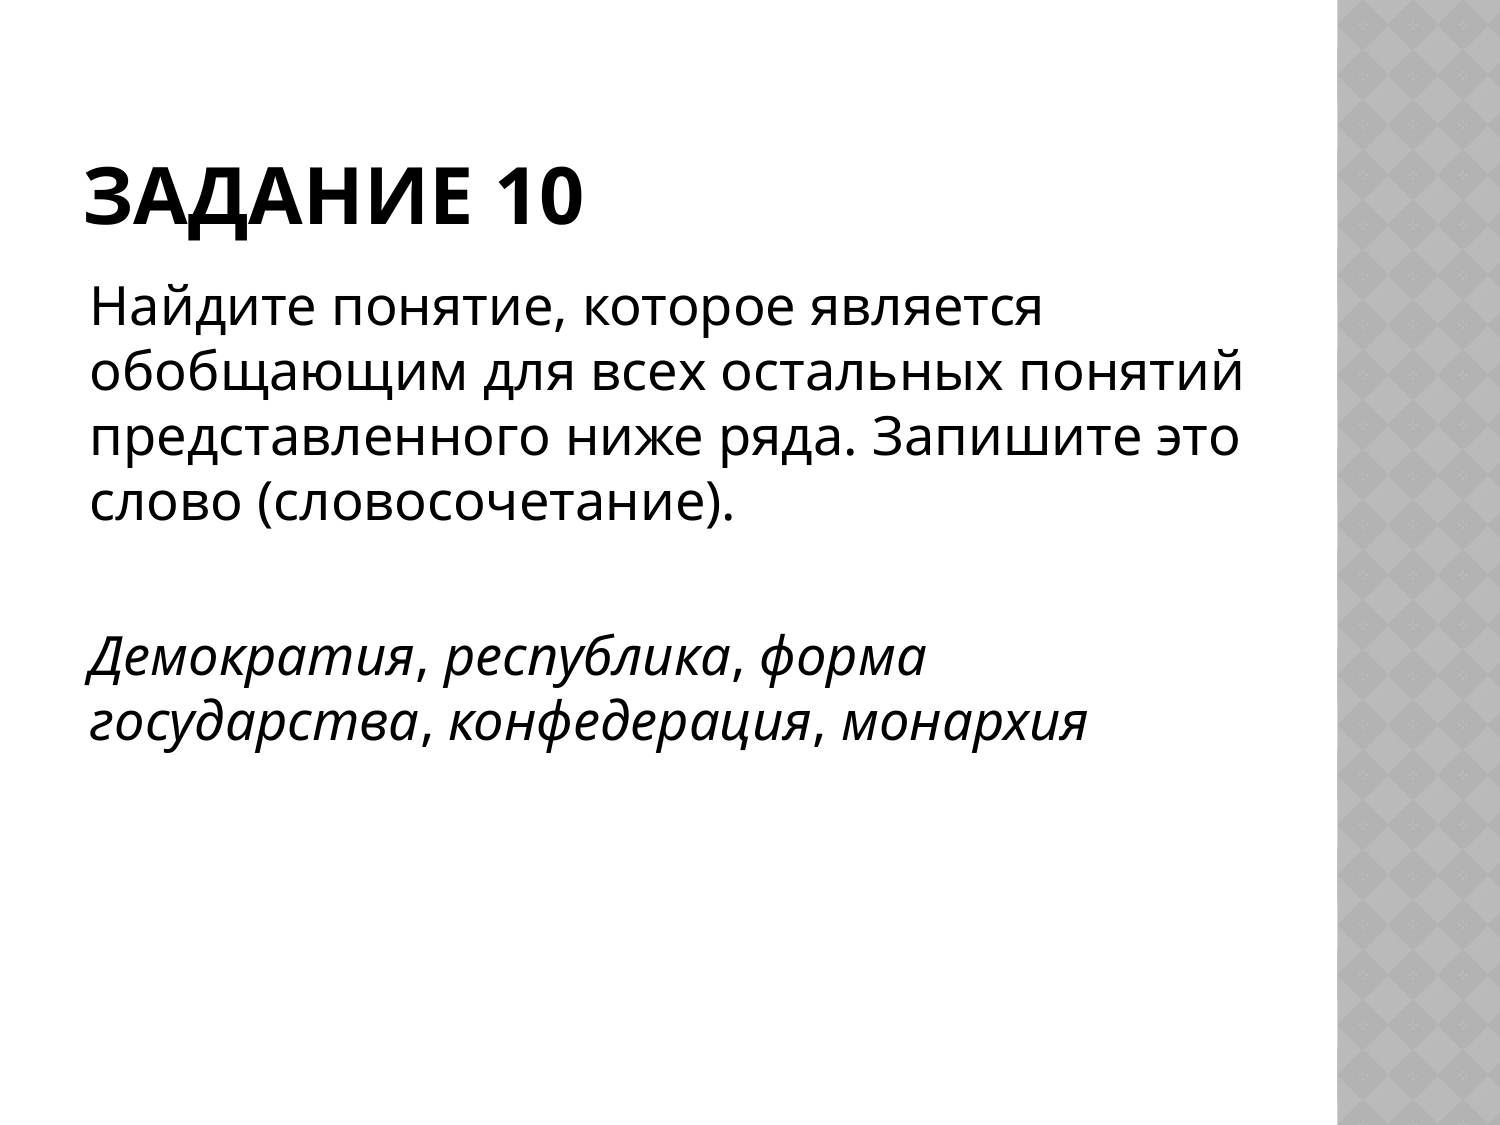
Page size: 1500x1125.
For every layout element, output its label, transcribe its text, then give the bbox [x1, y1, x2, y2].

list Найдите понятие, которое является обобщающим для всех остальных понятий представленного ниже ряда. Запишите это слово (словосочетание). Демократия, республика, форма государства, конфедерация, монархия [75, 264, 1263, 1059]
title Задание 10 [75, 52, 1263, 240]
